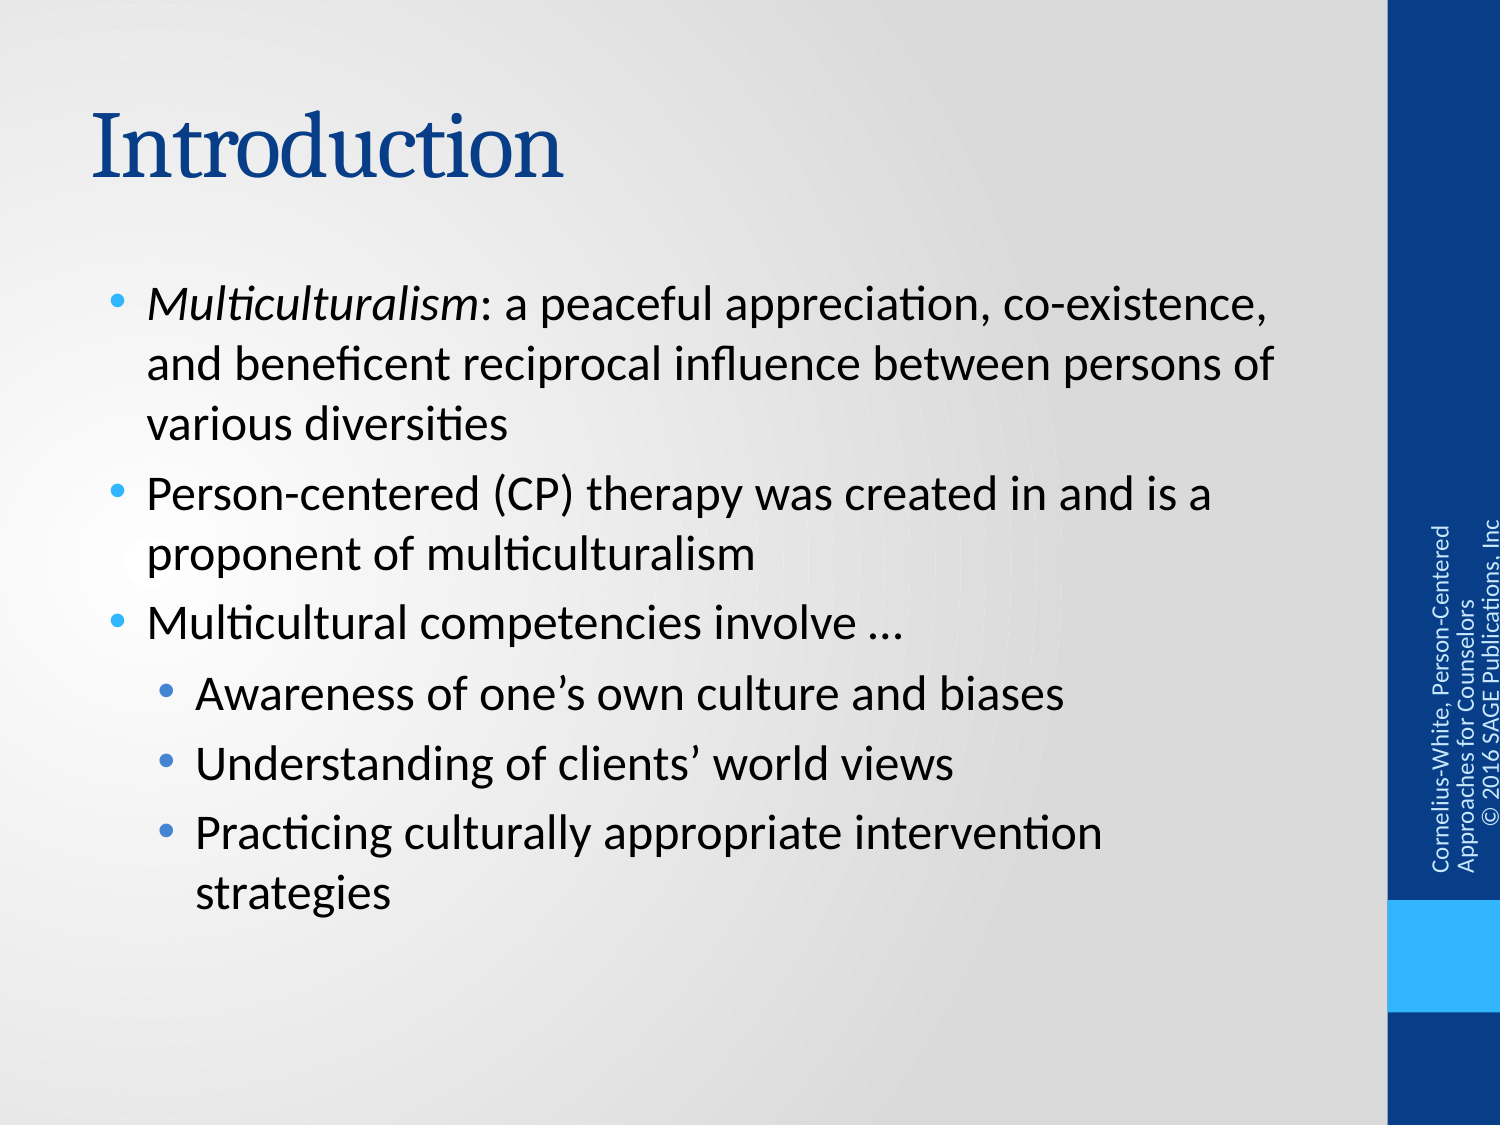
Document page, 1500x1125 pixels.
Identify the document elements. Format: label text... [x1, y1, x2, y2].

footer Cornelius-White, Person-Centered Approaches for Counselors © 2016 SAGE Publications, Inc. [1408, 500, 1469, 889]
title Introduction [75, 45, 1325, 233]
list Multiculturalism: a peaceful appreciation, co-existence, and beneficent reciprocal influence between persons of various diversities Person-centered (CP) therapy was created in and is a proponent of multiculturalism Multicultural competencies involve … Awareness of one’s own culture and biases Understanding of clients’ world views Practicing culturally appropriate intervention strategies [75, 262, 1325, 1050]
